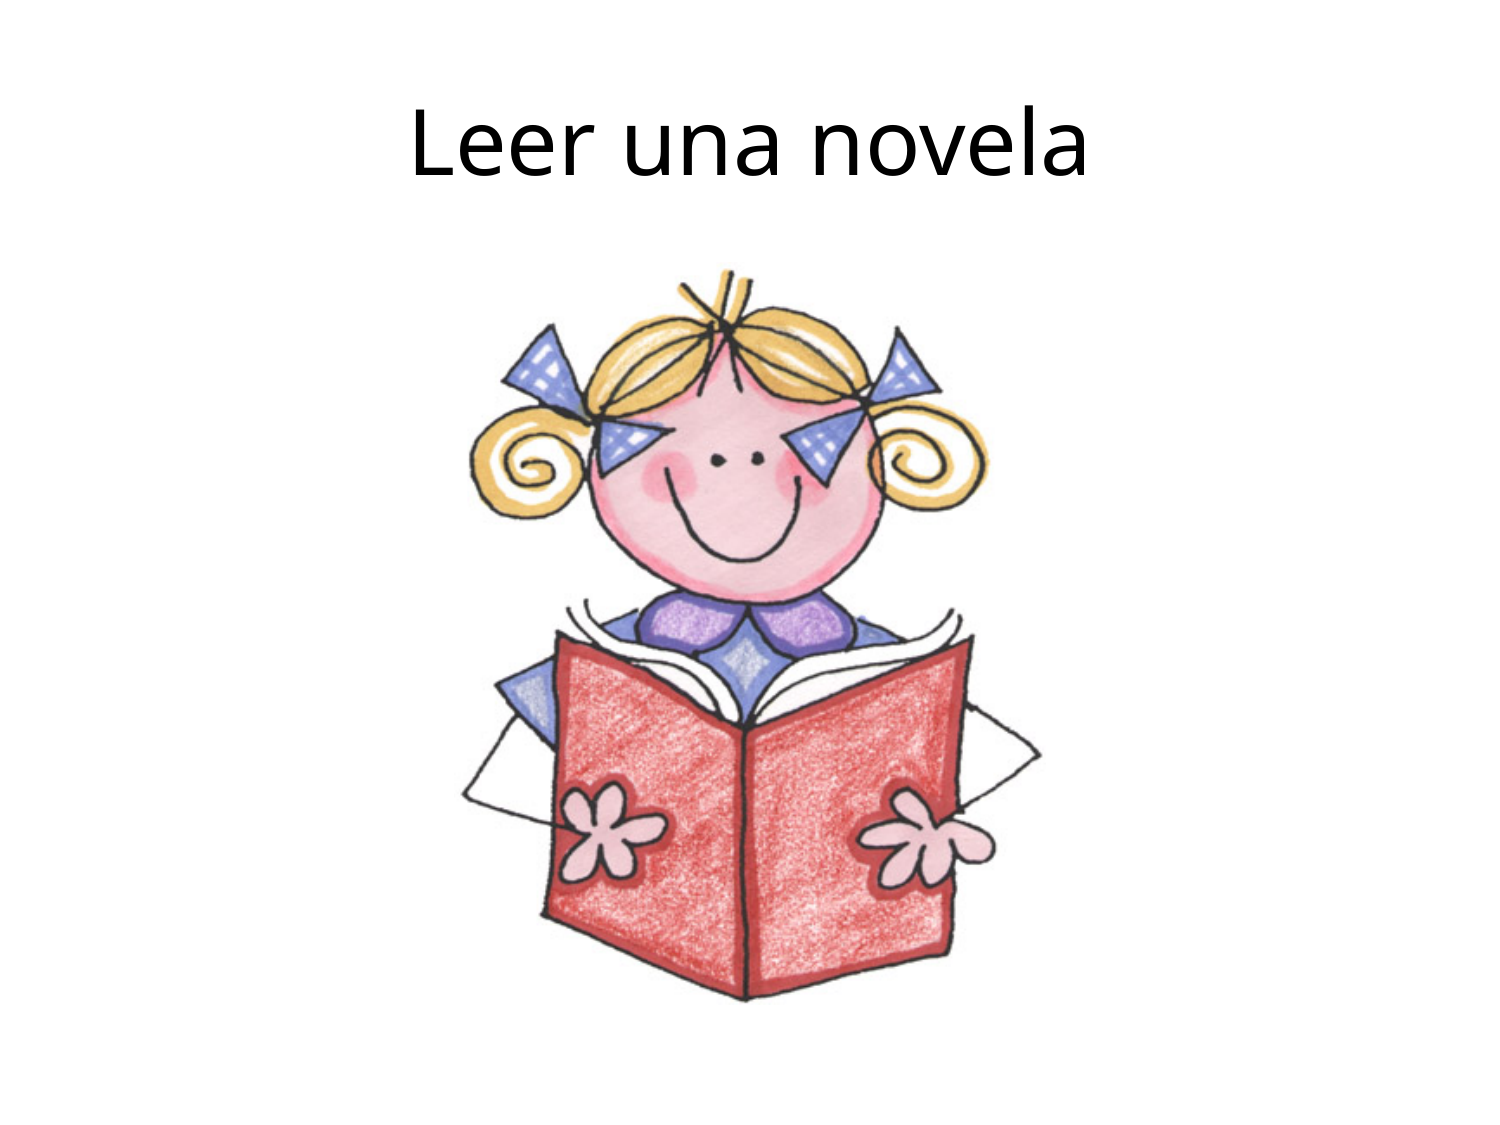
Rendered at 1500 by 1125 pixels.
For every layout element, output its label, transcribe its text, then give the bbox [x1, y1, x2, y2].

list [74, 262, 1426, 1006]
title Leer una novela [75, 45, 1425, 233]
